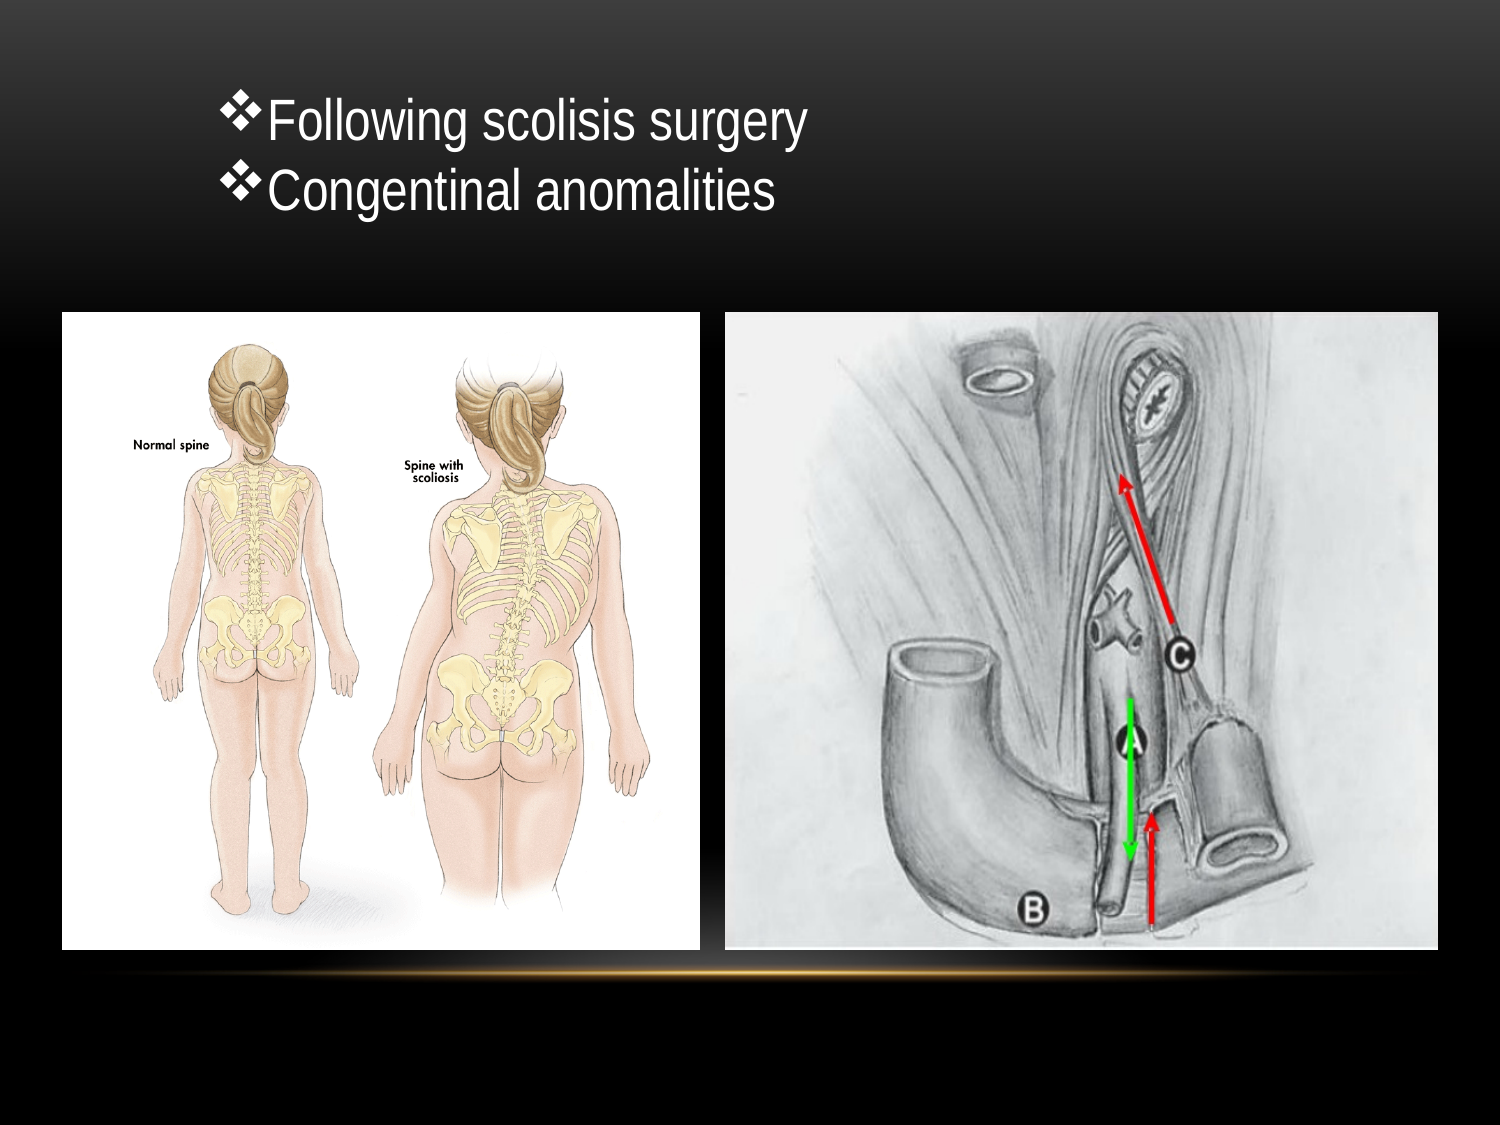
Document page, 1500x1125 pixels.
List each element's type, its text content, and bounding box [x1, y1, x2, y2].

text_box Following scolisis surgery Congentinal anomalities [199, 74, 1038, 230]
picture [0, 0, 1500, 1125]
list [62, 312, 701, 951]
